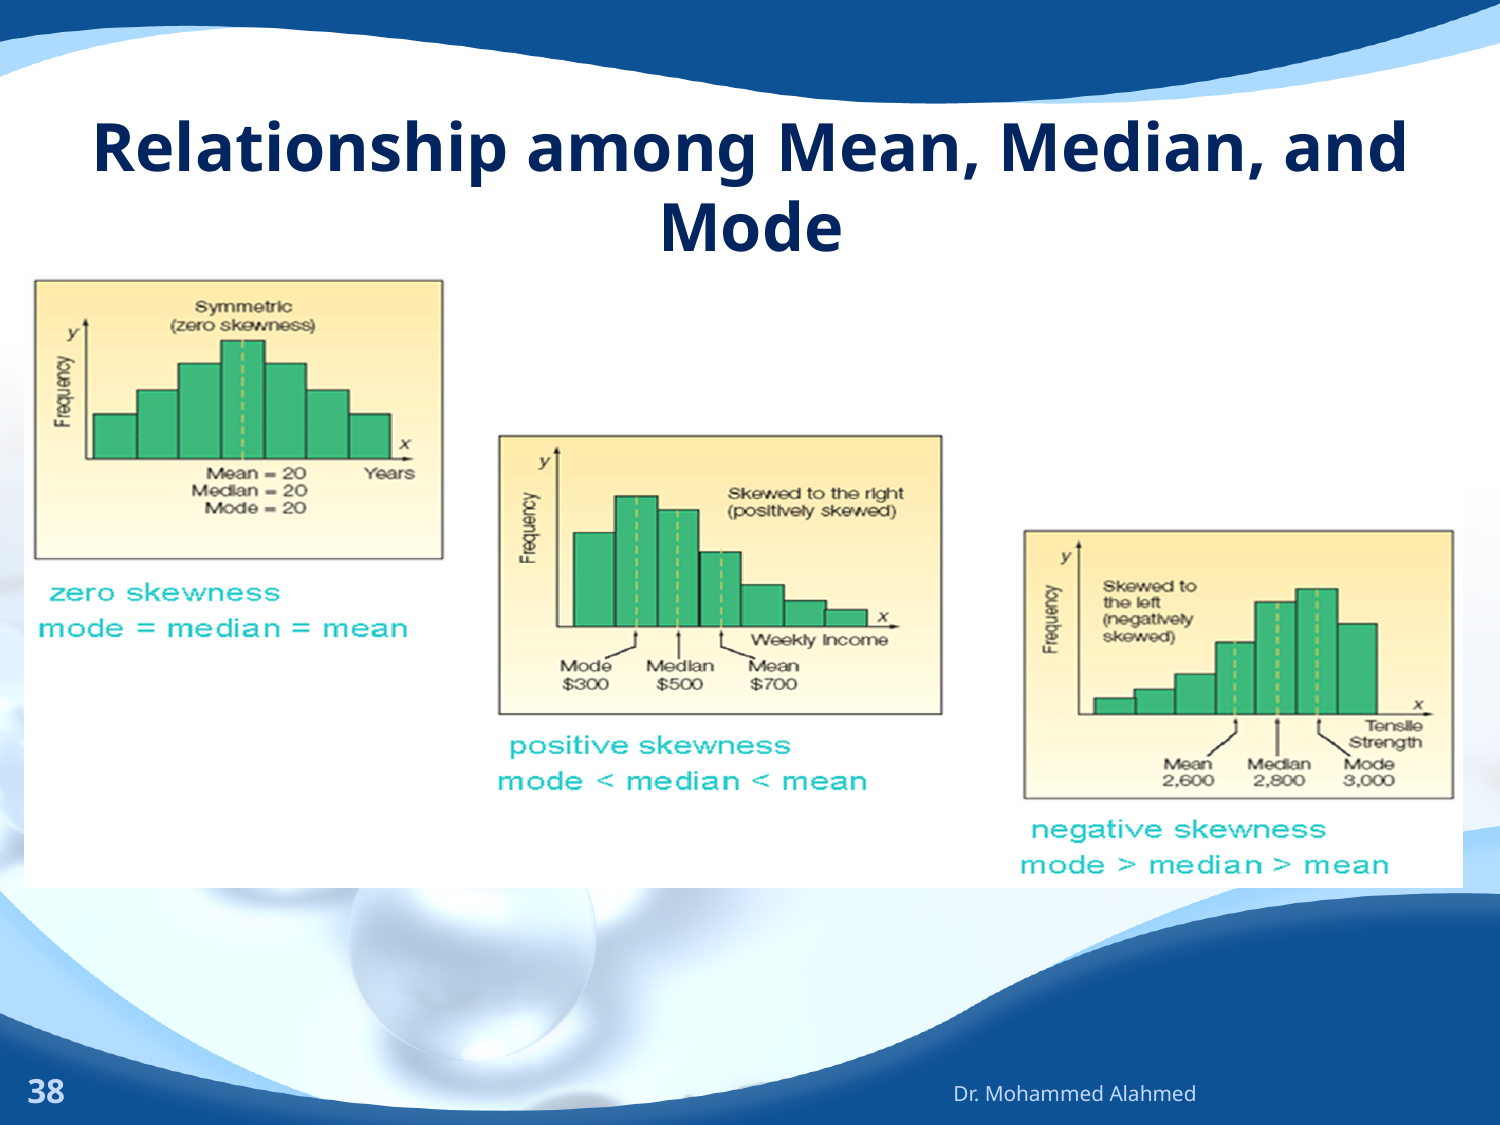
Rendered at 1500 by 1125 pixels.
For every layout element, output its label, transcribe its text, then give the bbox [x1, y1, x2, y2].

title Relationship among Mean, Median, and Mode [76, 132, 1427, 238]
footer Dr. Mohammed Alahmed [837, 1073, 1313, 1125]
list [24, 274, 1463, 888]
slide_number 38 [12, 1062, 363, 1123]
picture [0, 0, 1500, 1125]
